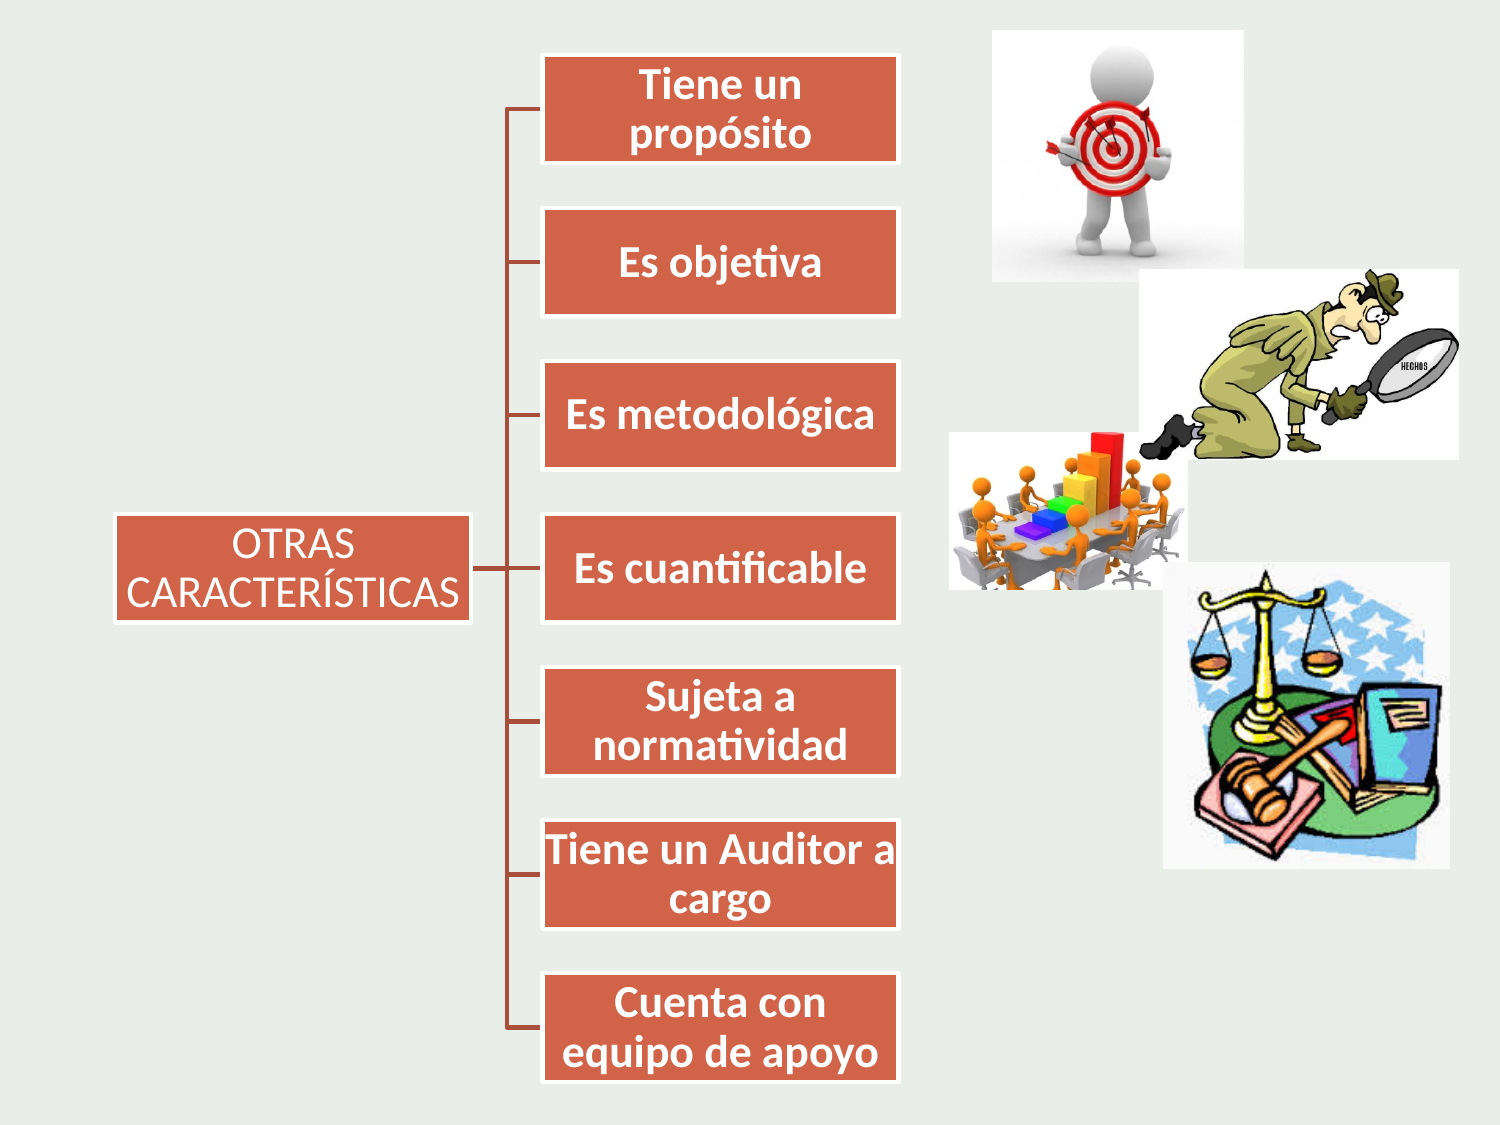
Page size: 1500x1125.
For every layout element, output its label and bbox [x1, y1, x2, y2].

picture [949, 30, 1459, 869]
list [74, 54, 940, 1083]
